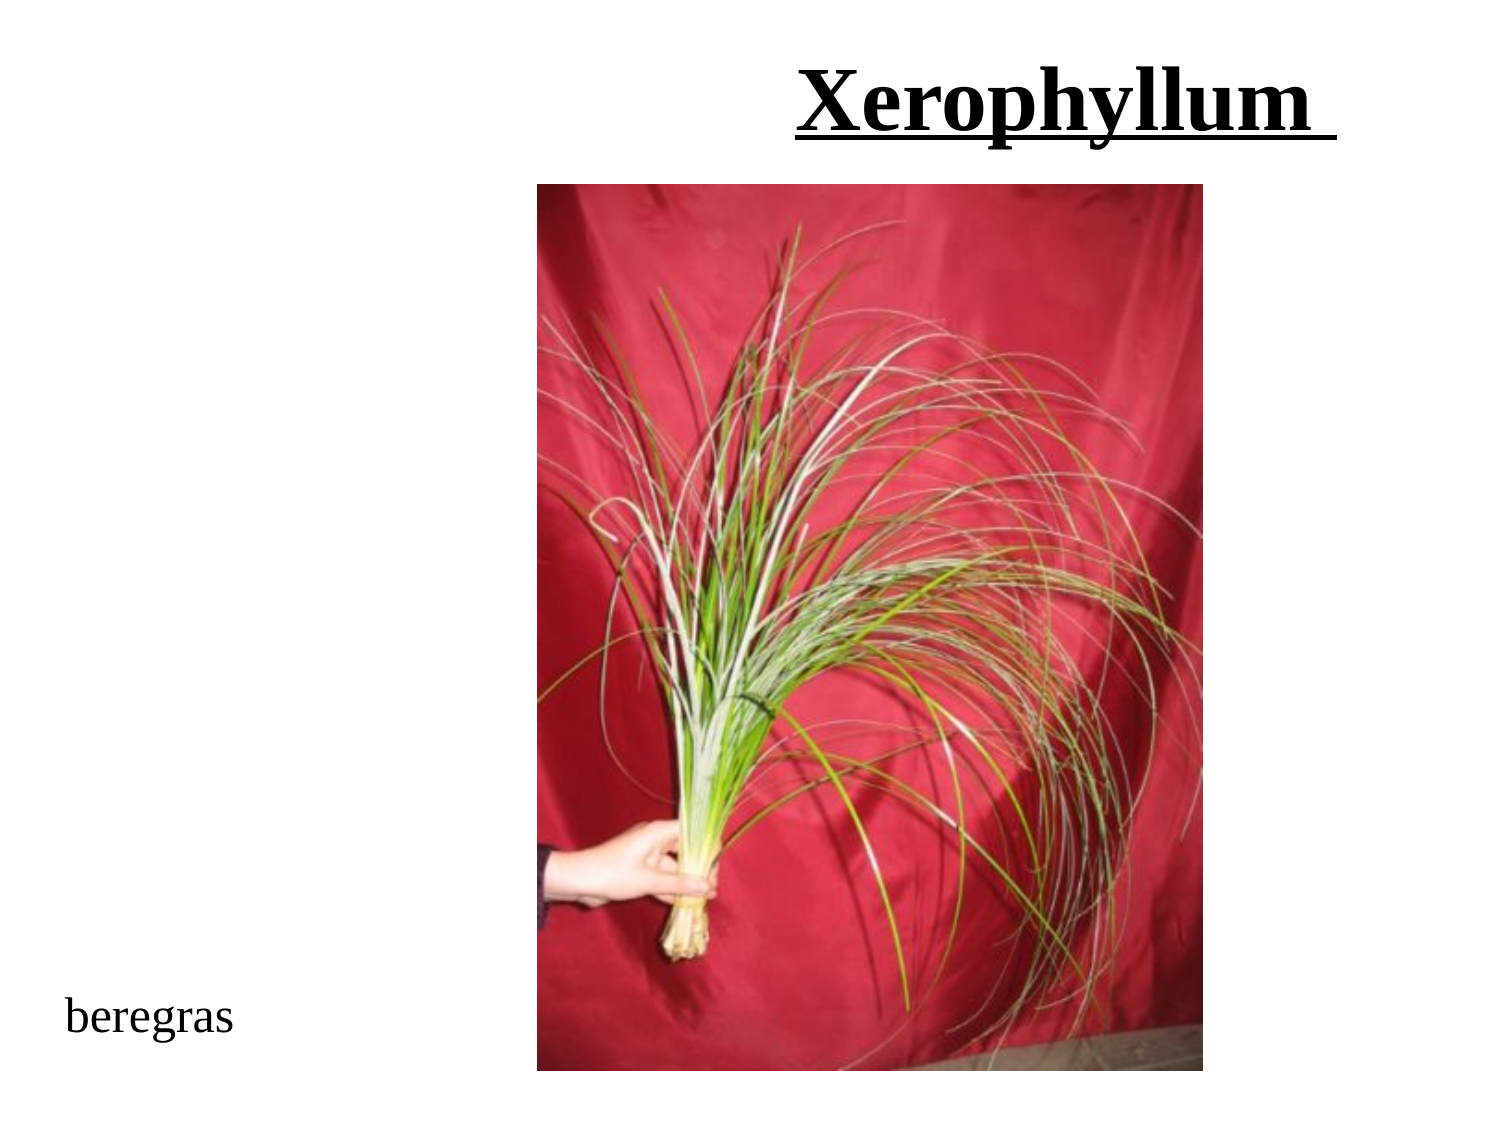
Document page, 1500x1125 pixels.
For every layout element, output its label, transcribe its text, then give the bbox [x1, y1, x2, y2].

text_box beregras [50, 974, 532, 1050]
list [537, 184, 1203, 1071]
title Xerophyllum [76, 0, 1352, 188]
